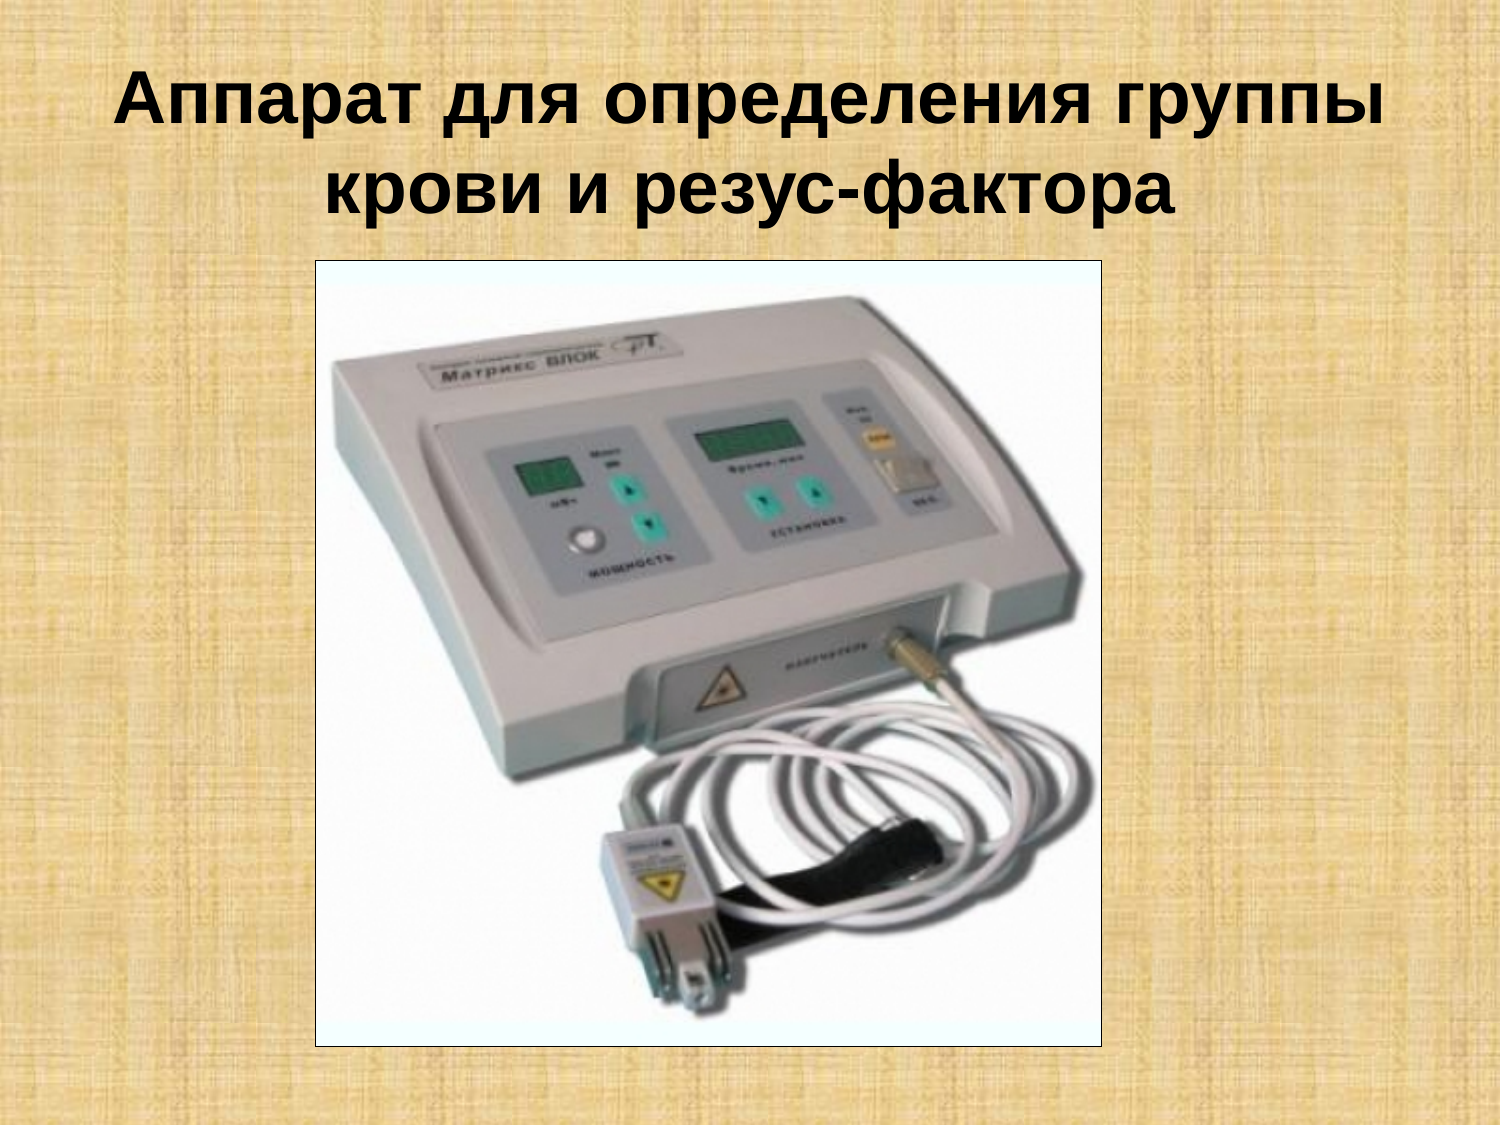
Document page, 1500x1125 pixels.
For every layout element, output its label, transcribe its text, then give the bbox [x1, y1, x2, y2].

title Аппарат для определения группы крови и резус-фактора [75, 45, 1425, 233]
picture [0, 0, 1500, 1125]
